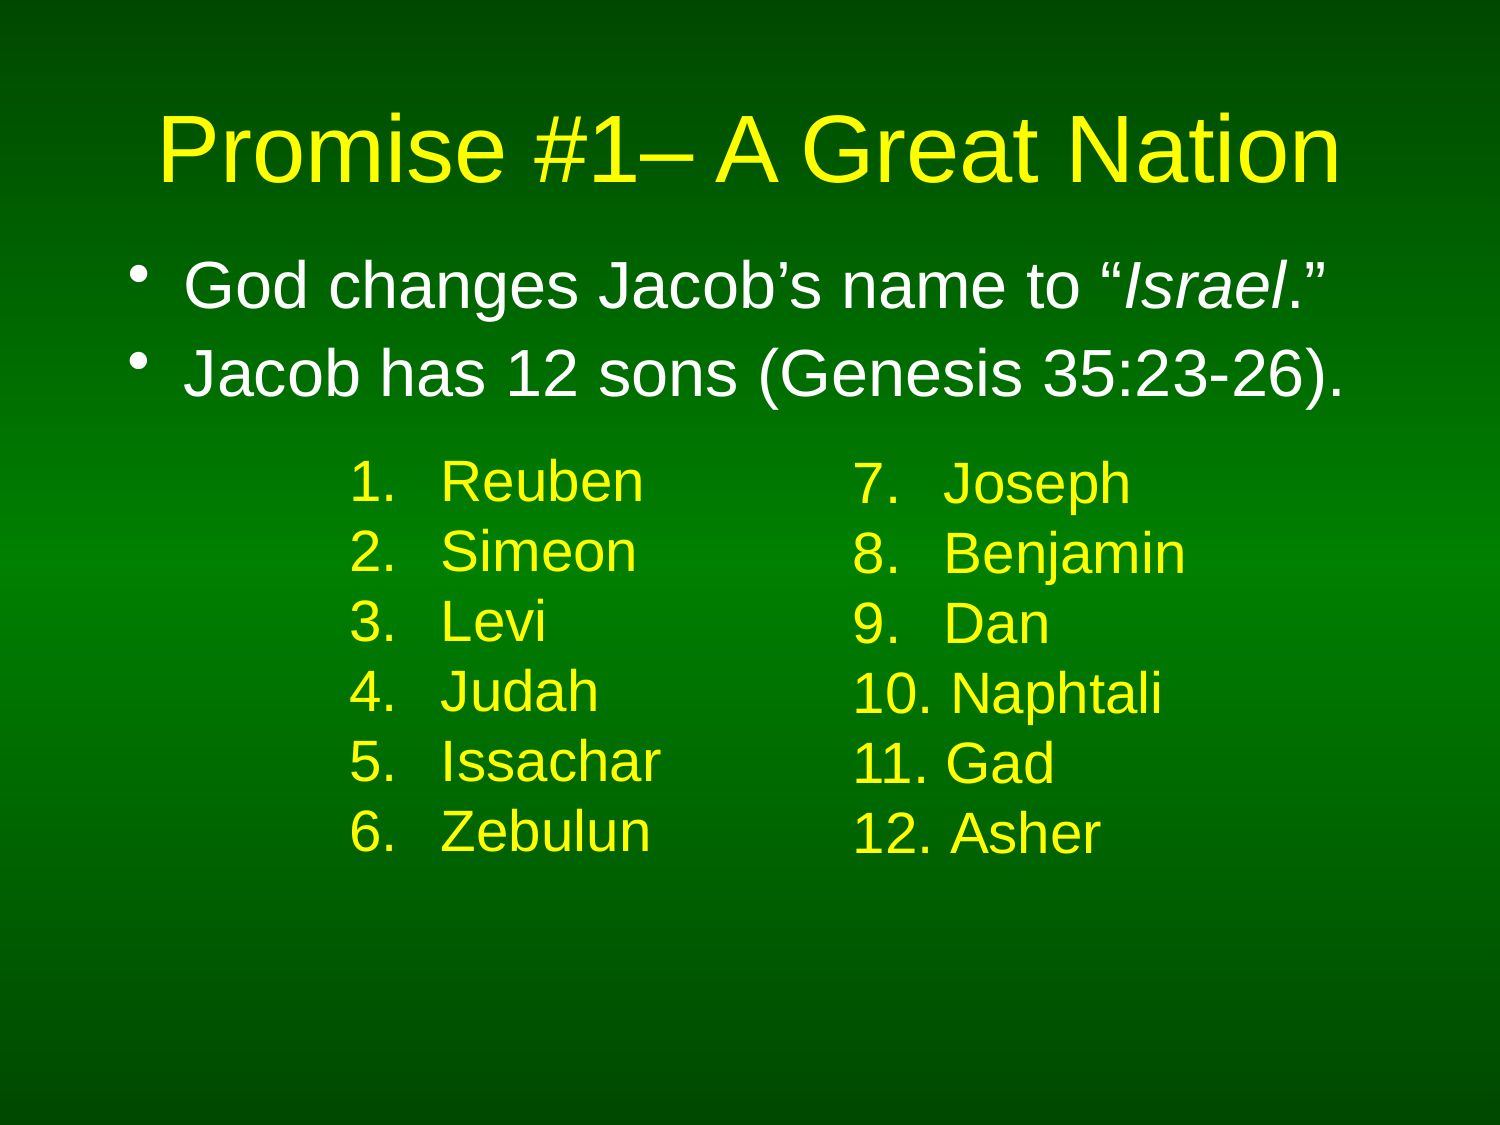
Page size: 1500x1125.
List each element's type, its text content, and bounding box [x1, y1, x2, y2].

title Promise #1– A Great Nation [37, 50, 1463, 238]
text_box Reuben Simeon Levi Judah Issachar Zebulun [334, 435, 677, 871]
list God changes Jacob’s name to “Israel.” [112, 249, 1388, 337]
text_box Joseph Benjamin Dan Naphtali Gad Asher [837, 437, 1203, 873]
text_box Jacob has 12 sons (Genesis 35:23-26). [112, 337, 1388, 438]
